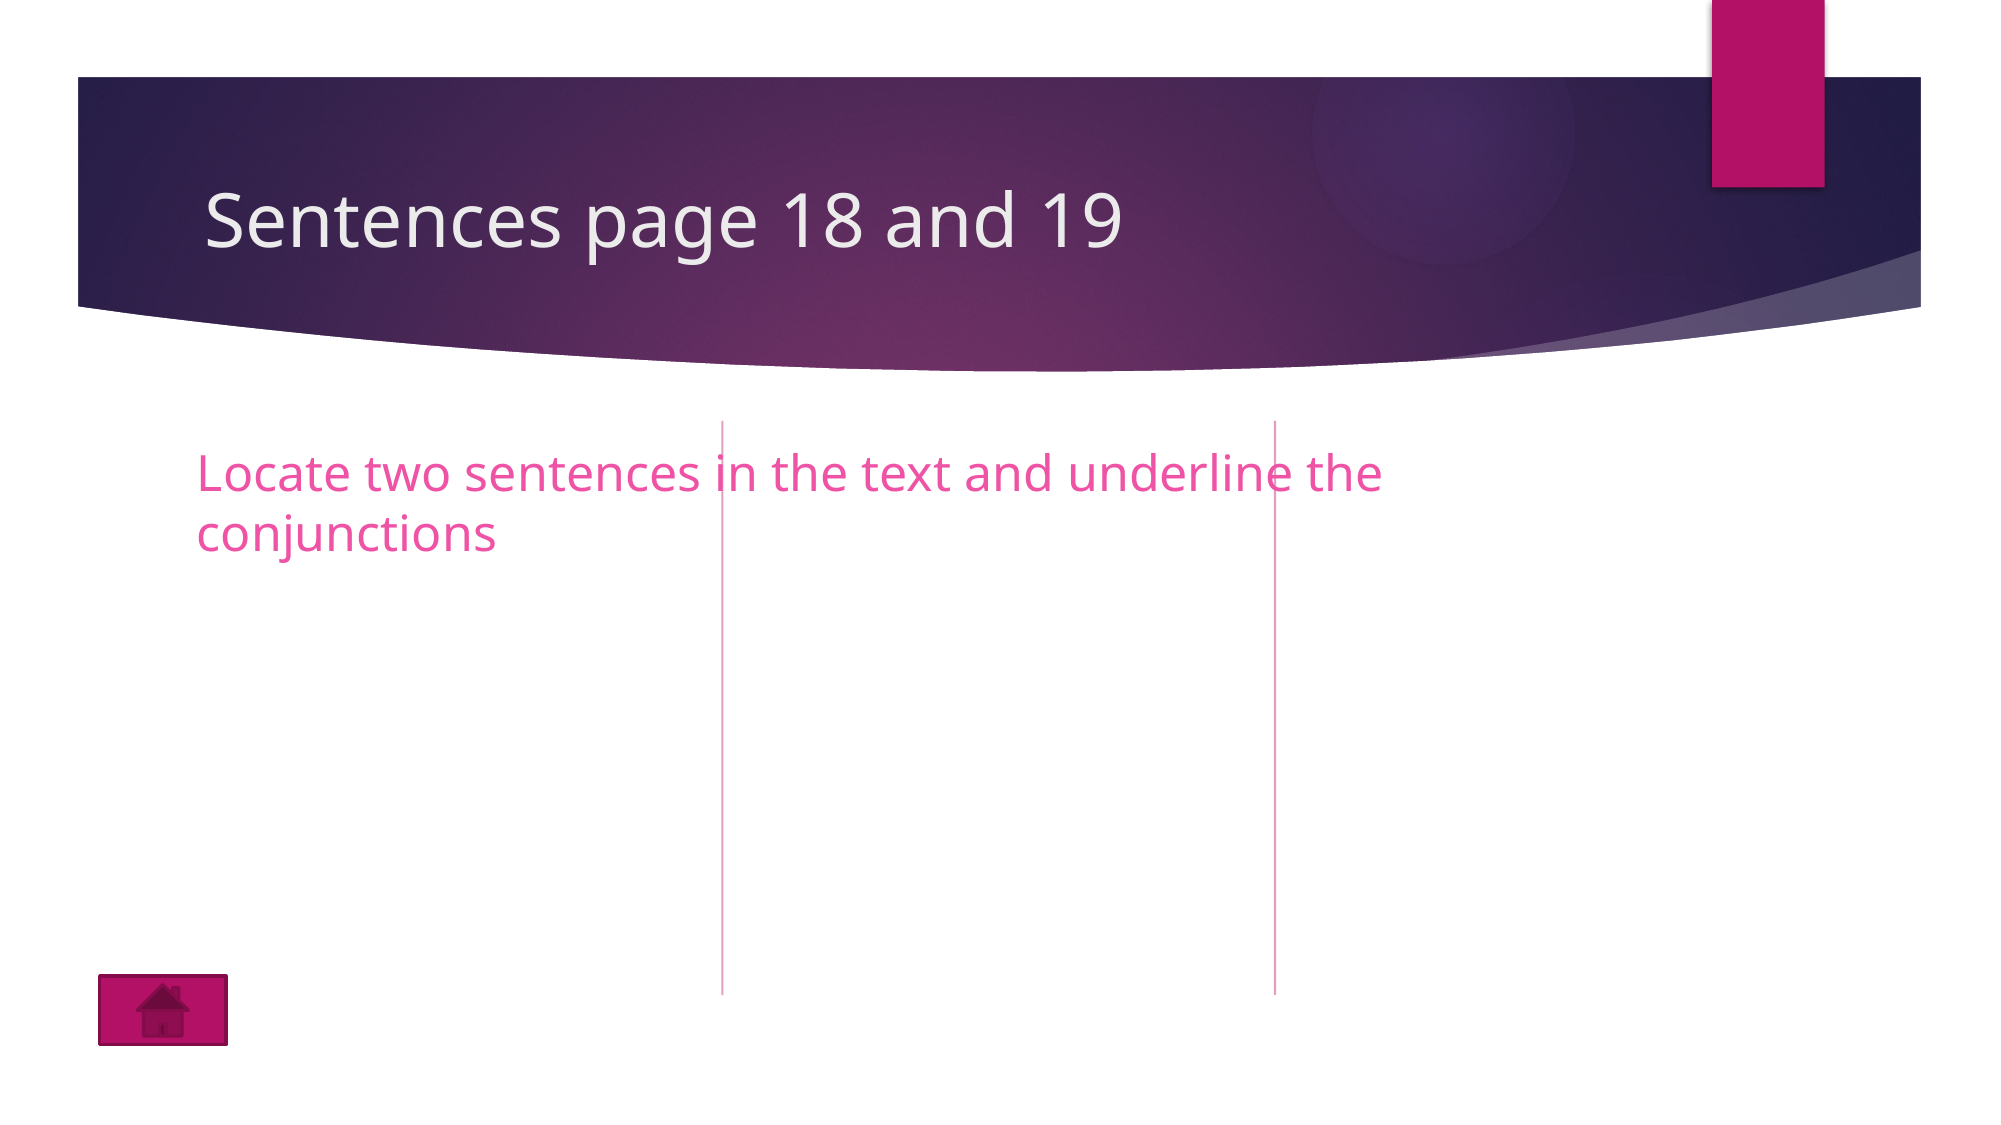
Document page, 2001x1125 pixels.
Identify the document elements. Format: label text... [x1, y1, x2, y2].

title Sentences page 18 and 19 [189, 159, 1638, 276]
text_box [98, 974, 228, 1046]
list Locate two sentences in the text and underline the conjunctions [181, 423, 1630, 570]
